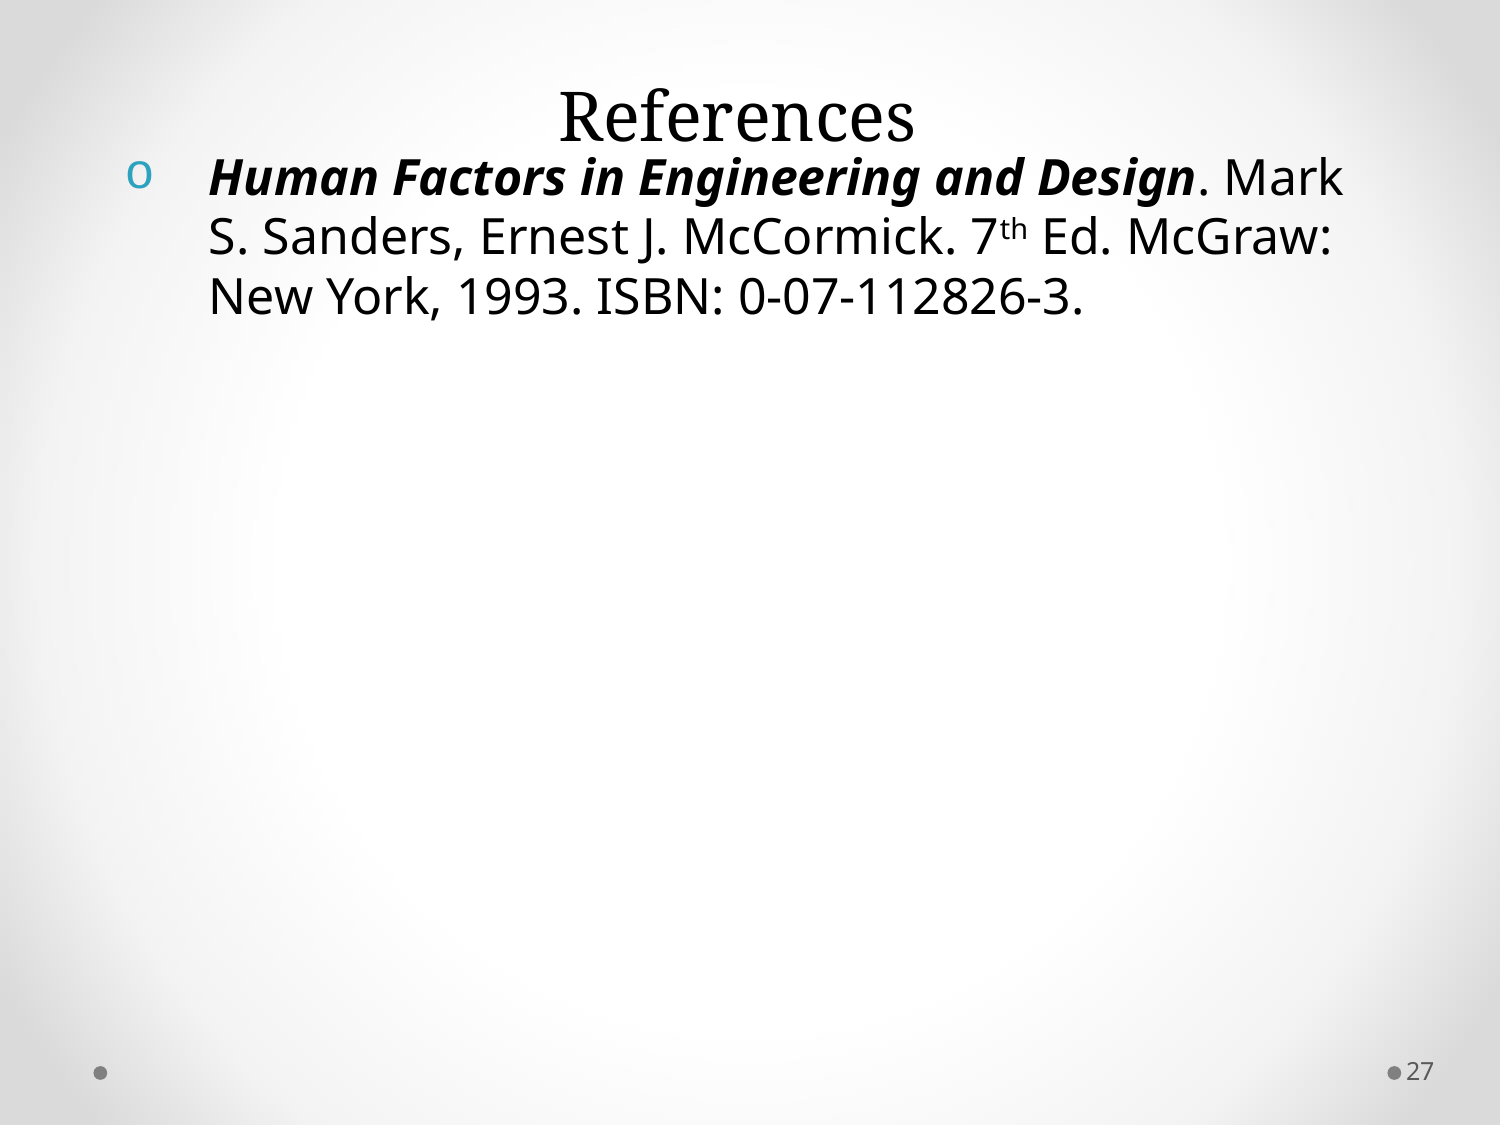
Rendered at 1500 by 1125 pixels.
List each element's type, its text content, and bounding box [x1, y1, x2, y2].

picture [0, 0, 1500, 1125]
list Human Factors in Engineering and Design. Mark S. Sanders, Ernest J. McCormick. 7th Ed. McGraw: New York, 1993. ISBN: 0-07-112826-3. [50, 137, 1400, 1113]
slide_number 27 [1401, 1042, 1494, 1103]
title References [62, 62, 1413, 163]
